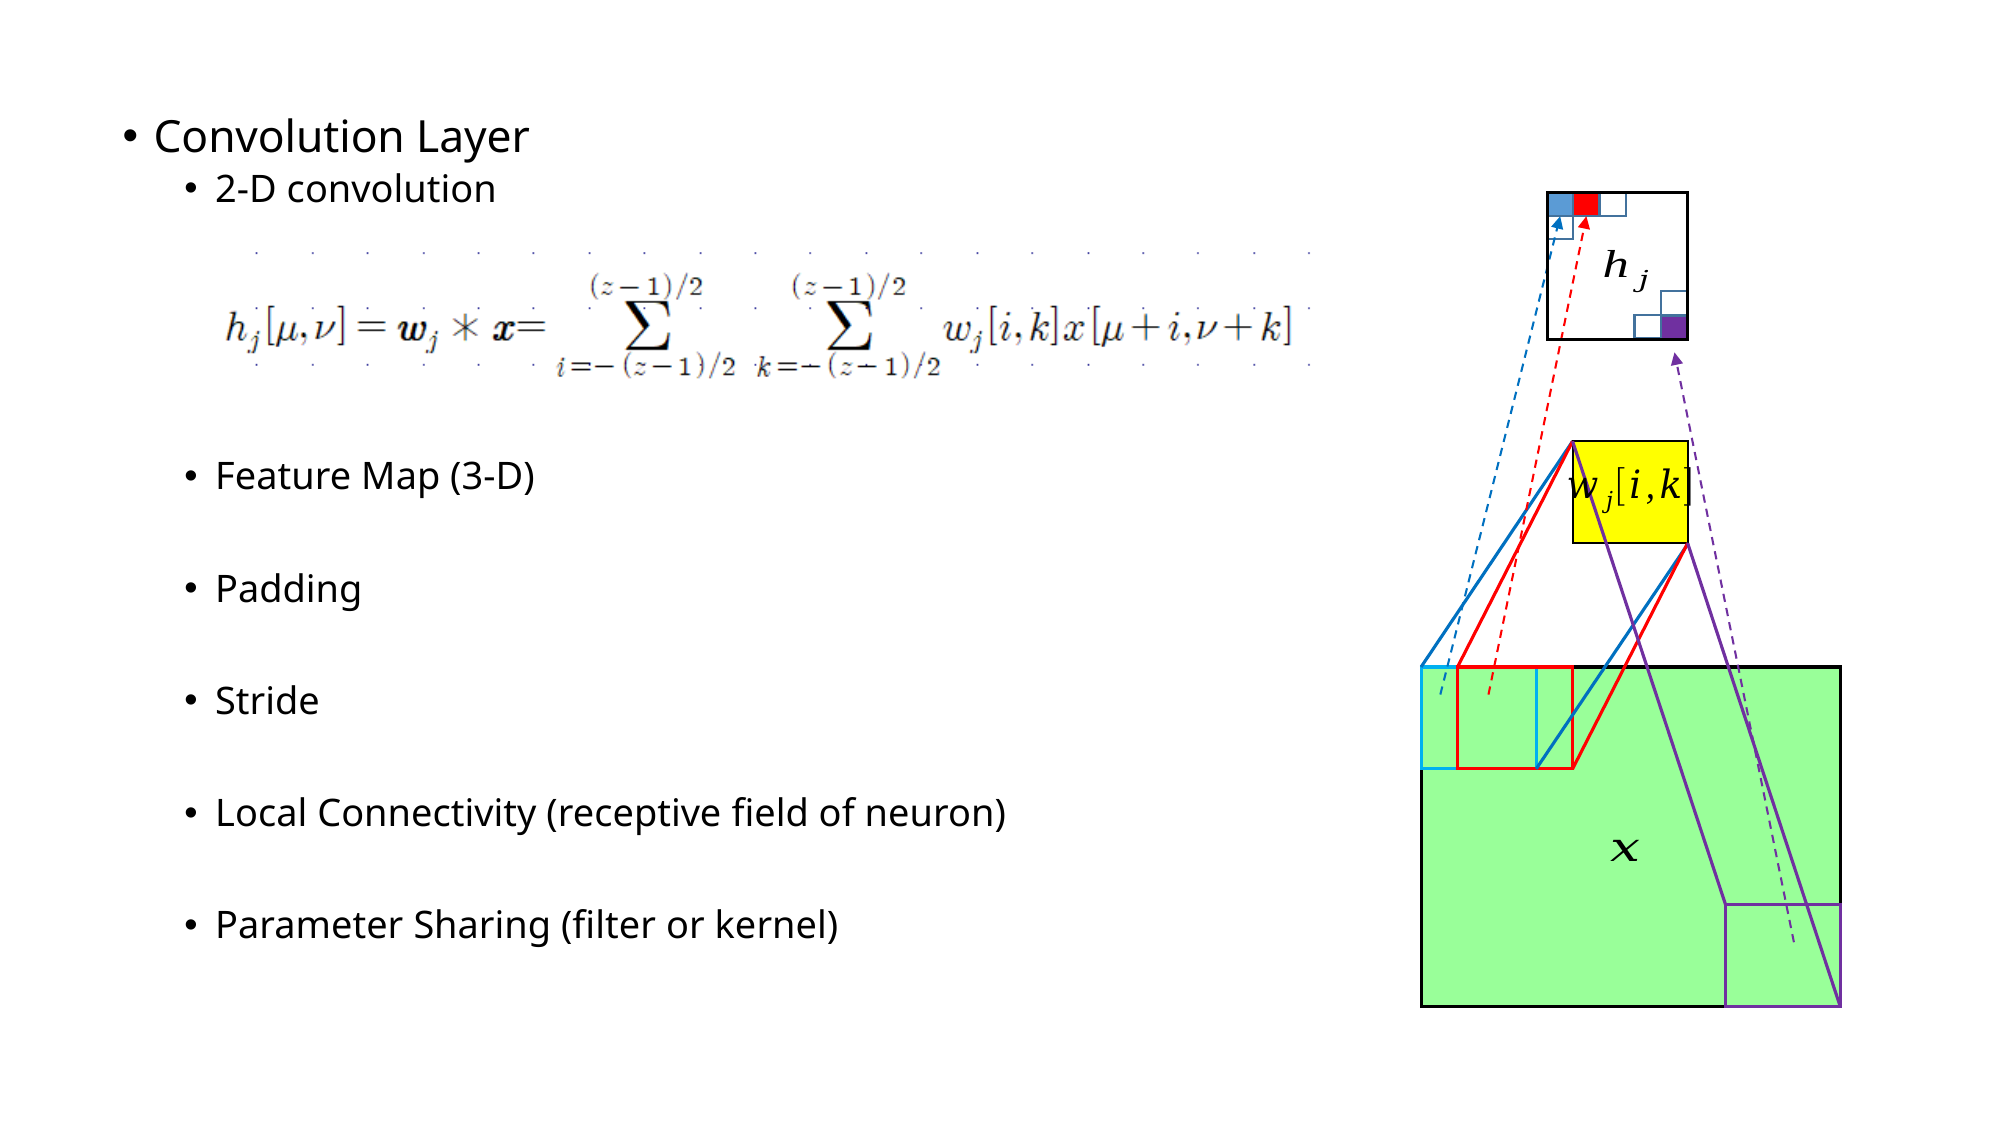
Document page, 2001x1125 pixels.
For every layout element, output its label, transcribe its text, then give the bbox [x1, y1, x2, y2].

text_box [1421, 192, 1841, 1007]
list Convolution Layer 2-D convolution Feature Map (3-D) Padding Stride Local Connectivity (receptive field of neuron) Parameter Sharing (filter or kernel) [107, 45, 1955, 959]
picture [206, 251, 1321, 399]
